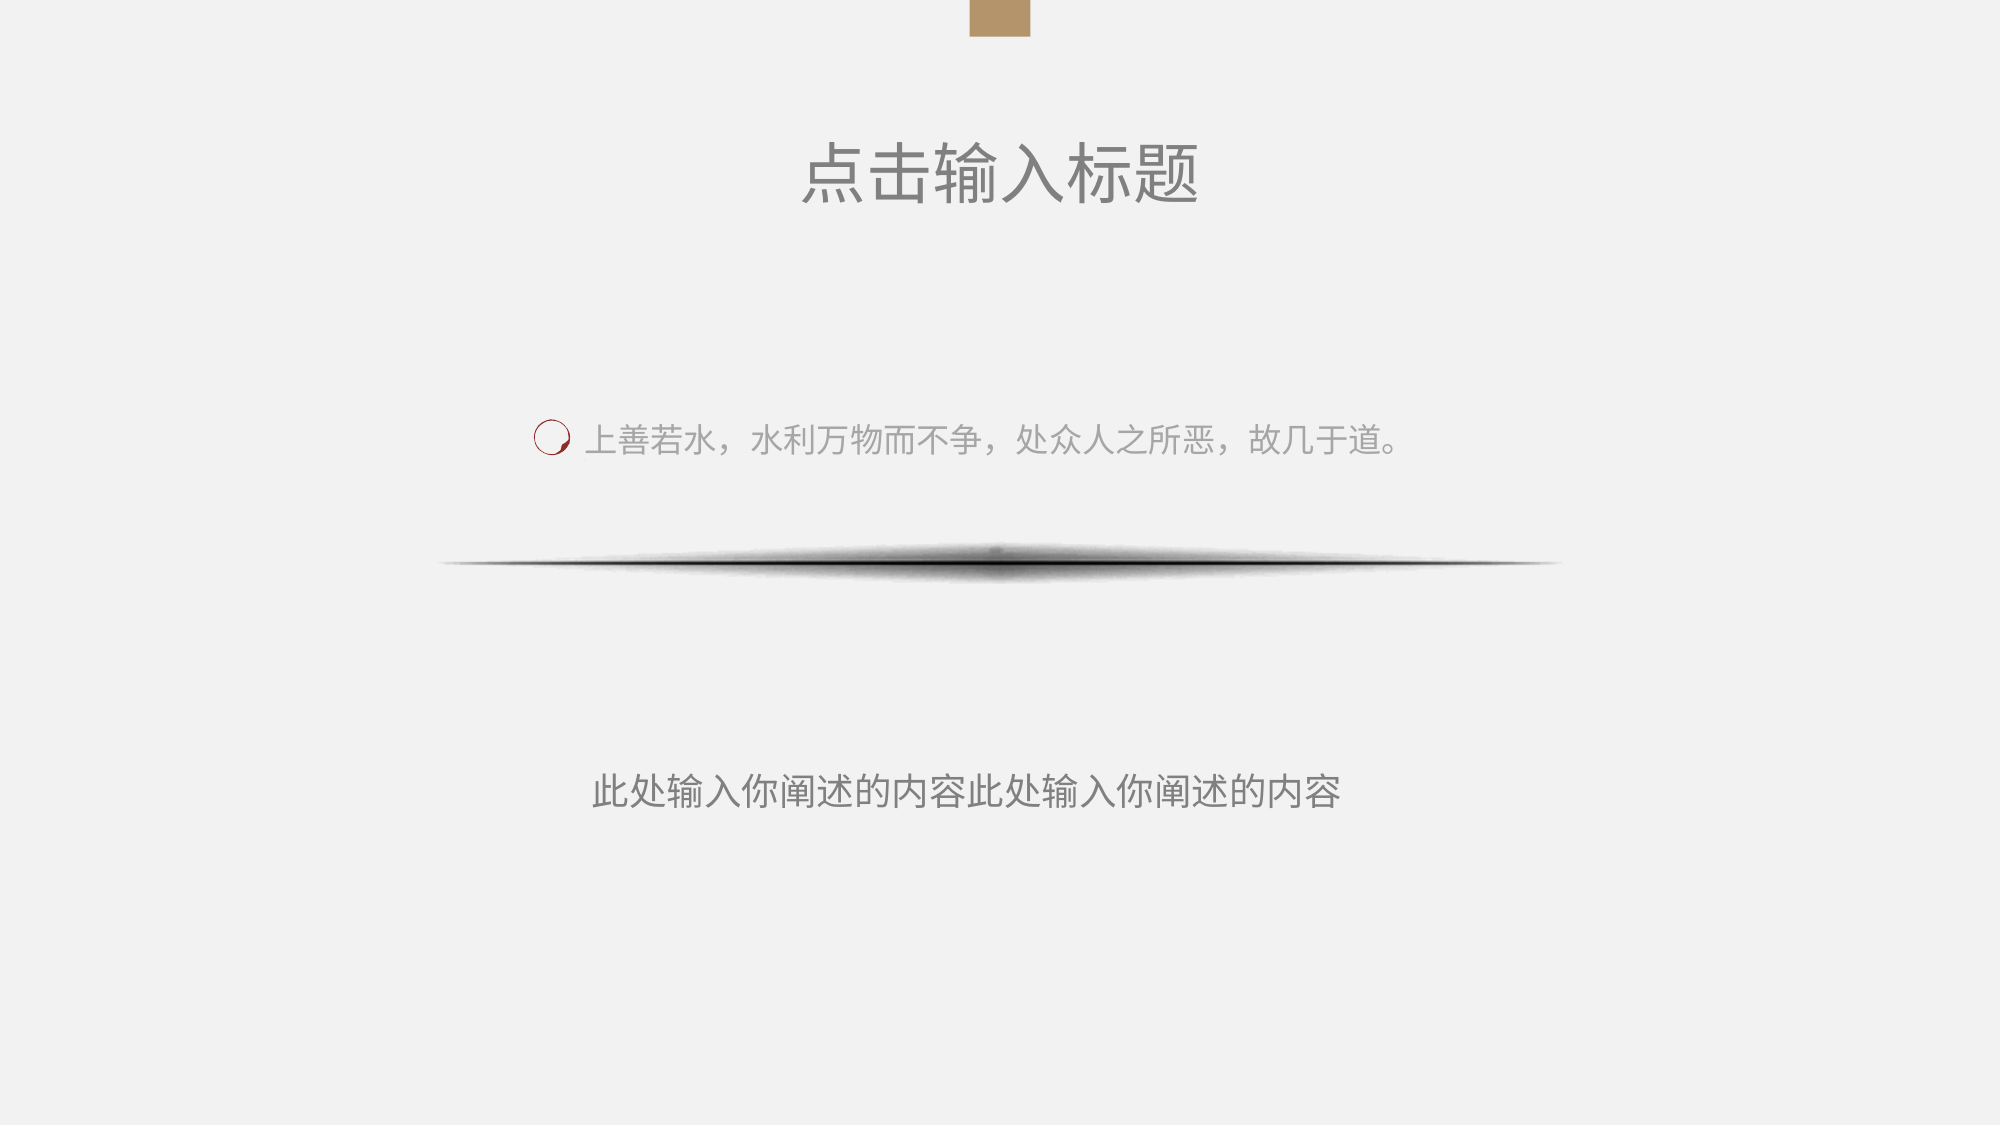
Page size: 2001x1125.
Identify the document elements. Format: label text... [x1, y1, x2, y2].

text_box 此处输入你阐述的内容此处输入你阐述的内容 [530, 731, 979, 897]
text_box 上善若水，水利万物而不争，处众人之所恶，故几于道。 [1021, 411, 1431, 467]
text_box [533, 418, 595, 461]
picture [438, 0, 1562, 1125]
text_box [969, 0, 979, 38]
text_box 此处输入你阐述的内容此处输入你阐述的内容 [1021, 731, 1410, 897]
text_box 上善若水，水利万物而不争，处众人之所恶，故几于道。 [569, 411, 979, 467]
text_box [1021, 0, 1031, 38]
text_box 点击输入标题 [784, 124, 979, 220]
text_box 点击输入标题 [1021, 124, 1216, 220]
